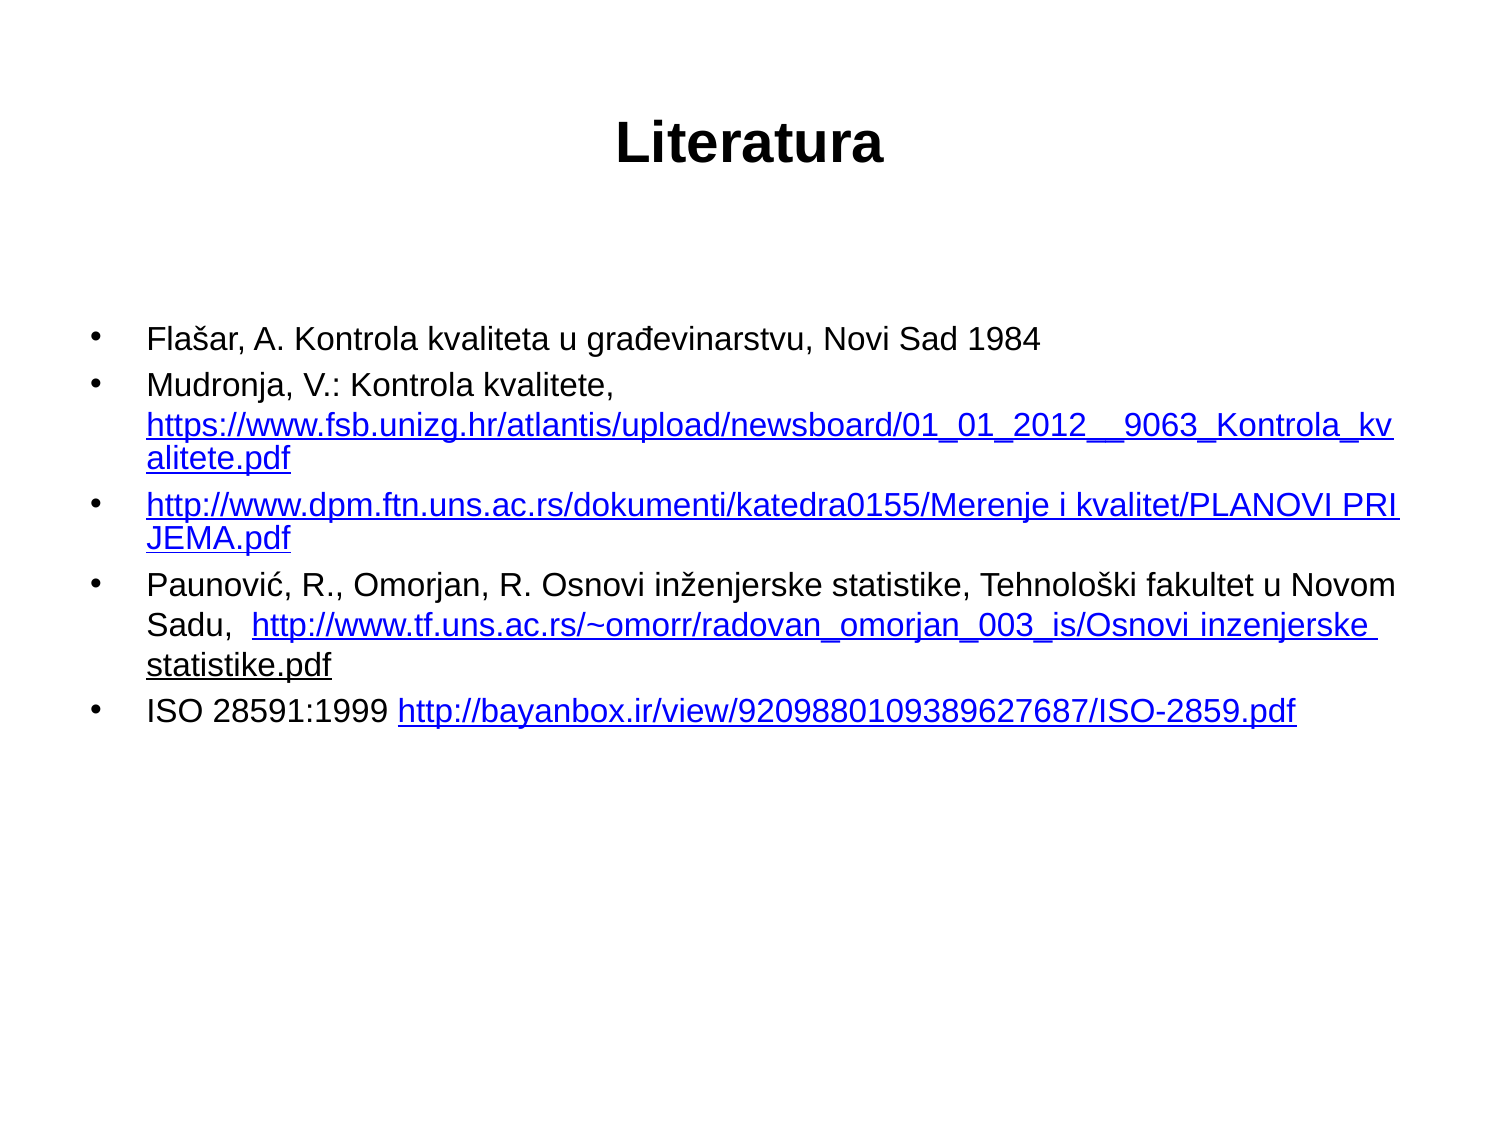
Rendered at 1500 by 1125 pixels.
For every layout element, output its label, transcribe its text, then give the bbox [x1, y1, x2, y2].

list Flašar, A. Kontrola kvaliteta u građevinarstvu, Novi Sad 1984 Mudronja, V.: Kontrola kvalitete, https://www.fsb.unizg.hr/atlantis/upload/newsboard/01_01_2012__9063_Kontrola_kvalitete.pdf http://www.dpm.ftn.uns.ac.rs/dokumenti/katedra0155/Merenje i kvalitet/PLANOVI PRIJEMA.pdf Paunović, R., Omorjan, R. Osnovi inženjerske statistike, Tehnološki fakultet u Novom Sadu, http://www.tf.uns.ac.rs/~omorr/radovan_omorjan_003_is/Osnovi inzenjerske statistike.pdf ISO 28591:1999 http://bayanbox.ir/view/9209880109389627687/ISO-2859.pdf [75, 262, 1425, 1059]
title Literatura [75, 45, 1425, 233]
